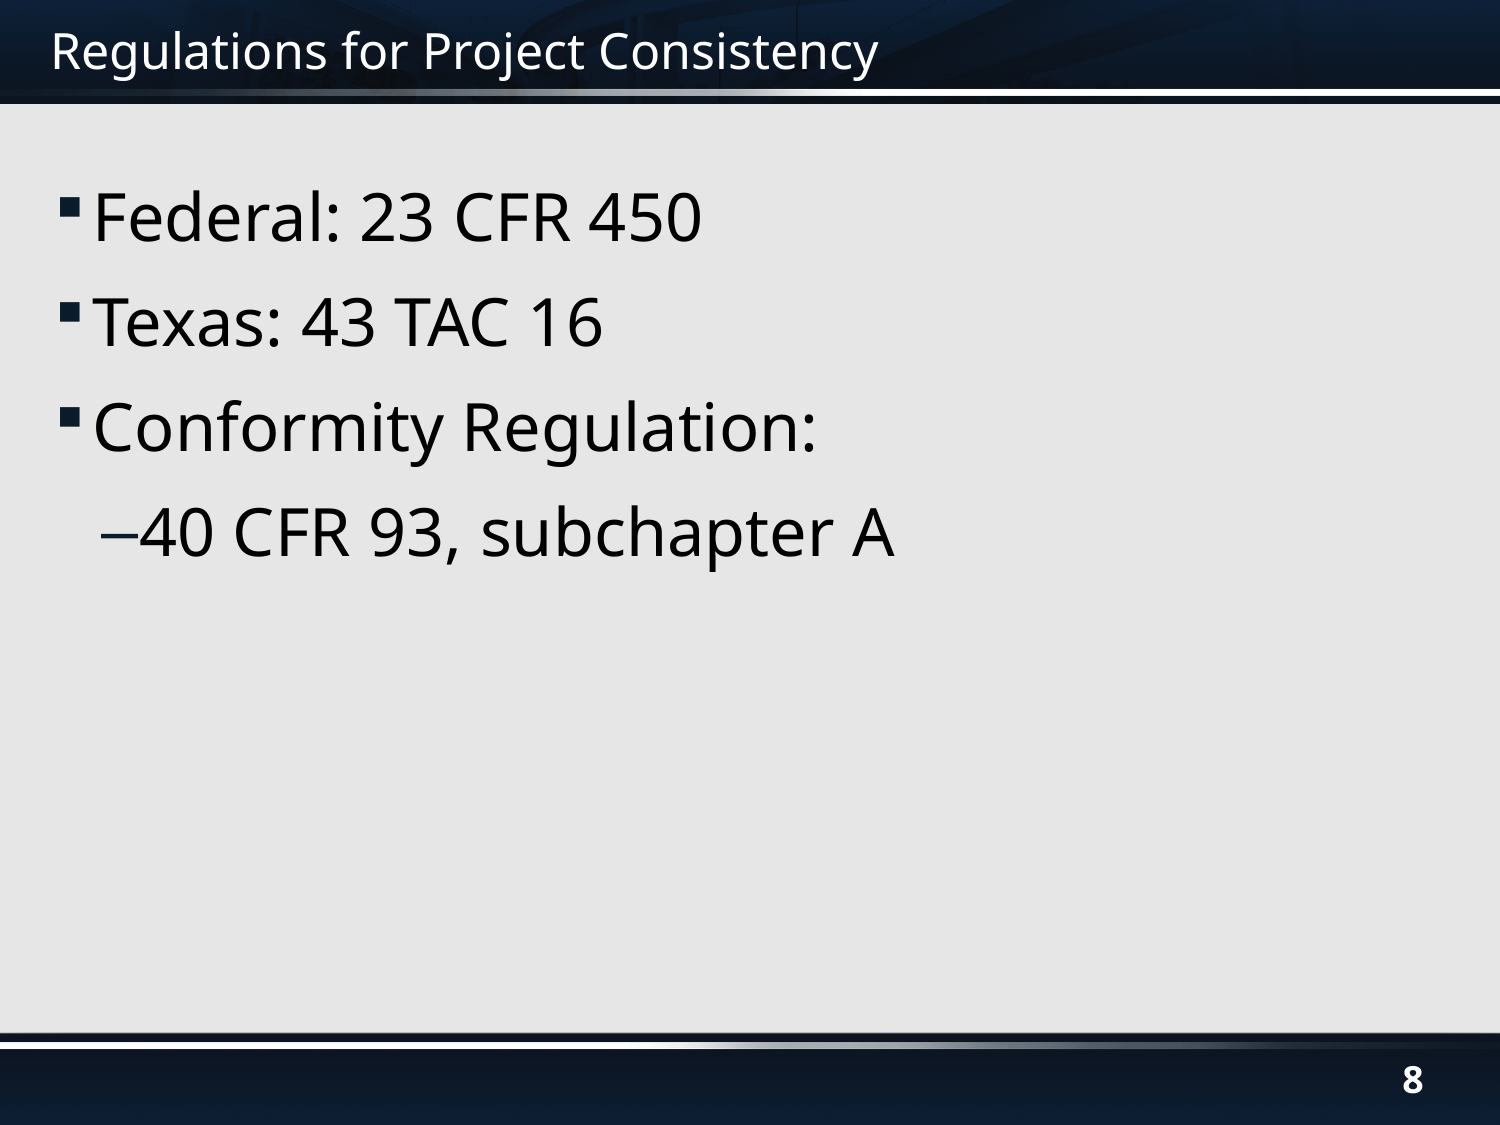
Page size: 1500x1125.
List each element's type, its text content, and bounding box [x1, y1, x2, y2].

picture [0, 1032, 1500, 1125]
title Regulations for Project Consistency [50, 12, 1421, 89]
list Federal: 23 CFR 450 Texas: 43 TAC 16 Conformity Regulation: 40 CFR 93, subchapter A [54, 174, 1446, 1025]
picture [0, 0, 1500, 104]
